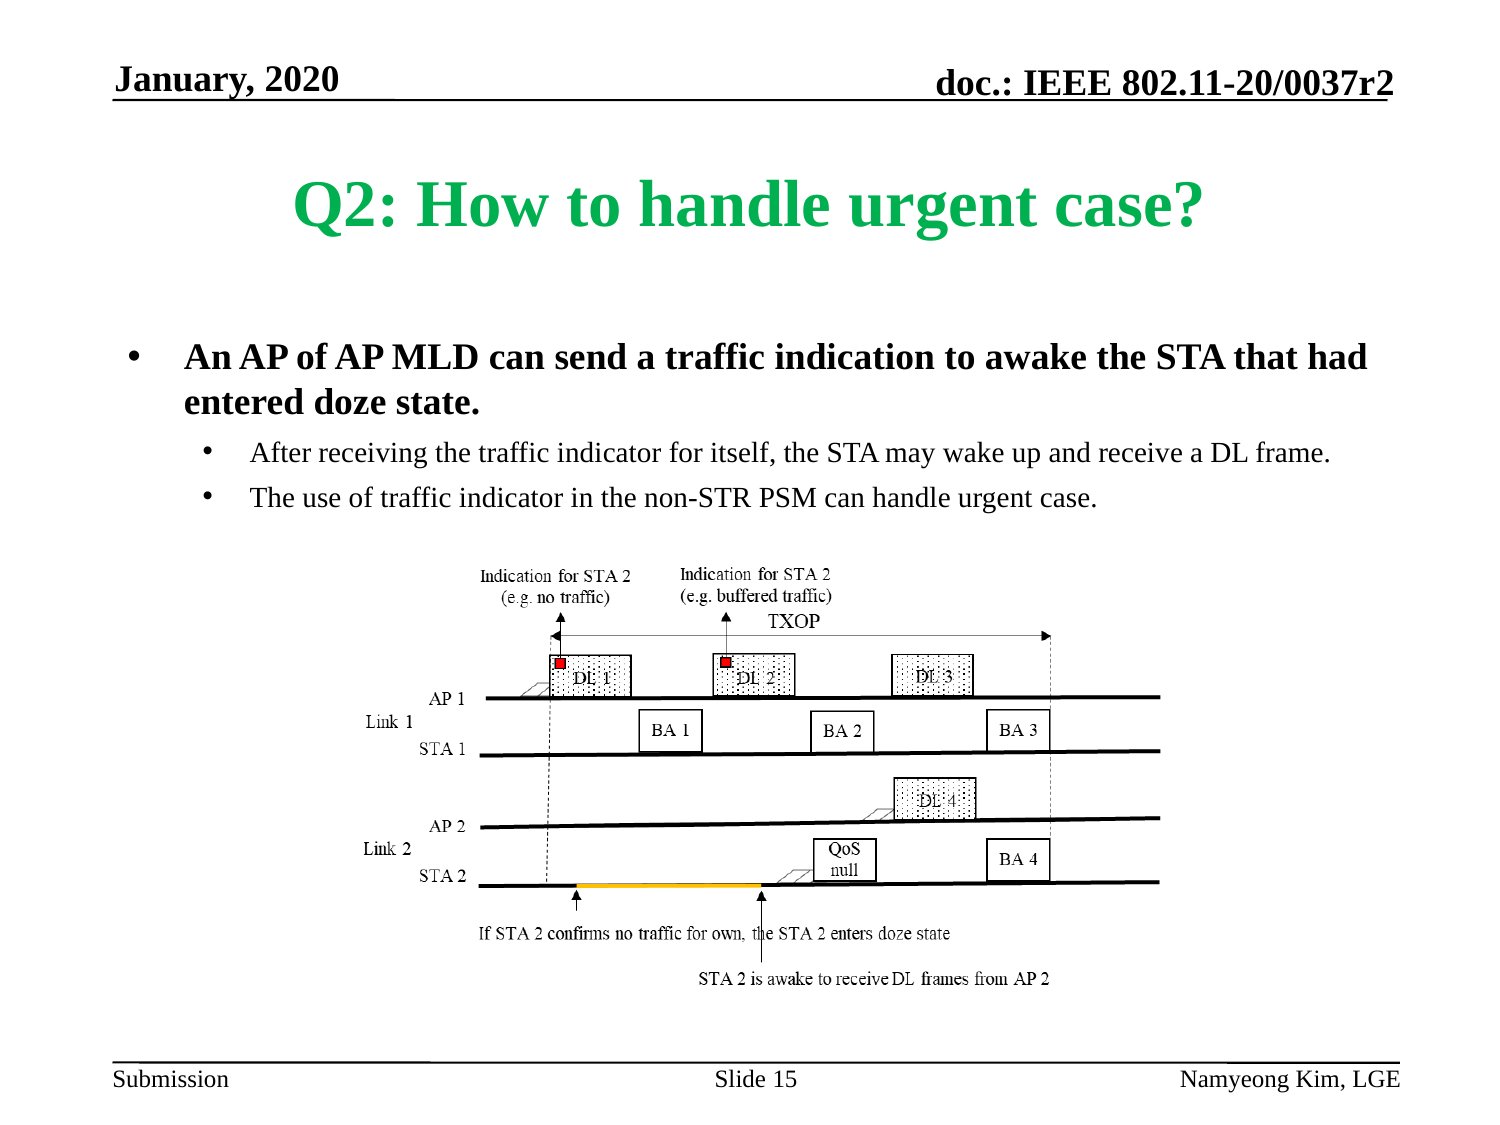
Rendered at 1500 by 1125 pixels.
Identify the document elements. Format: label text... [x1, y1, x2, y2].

title Q2: How to handle urgent case? [112, 112, 1388, 288]
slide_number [114, 54, 423, 100]
slide_number Slide 15 [712, 1061, 800, 1123]
picture [350, 556, 1162, 1000]
footer Namyeong Kim, LGE [878, 1061, 1402, 1093]
list An AP of AP MLD can send a traffic indication to awake the STA that had entered doze state. After receiving the traffic indicator for itself, the STA may wake up and receive a DL frame. The use of traffic indicator in the non-STR PSM can handle urgent case. [112, 324, 1388, 1000]
